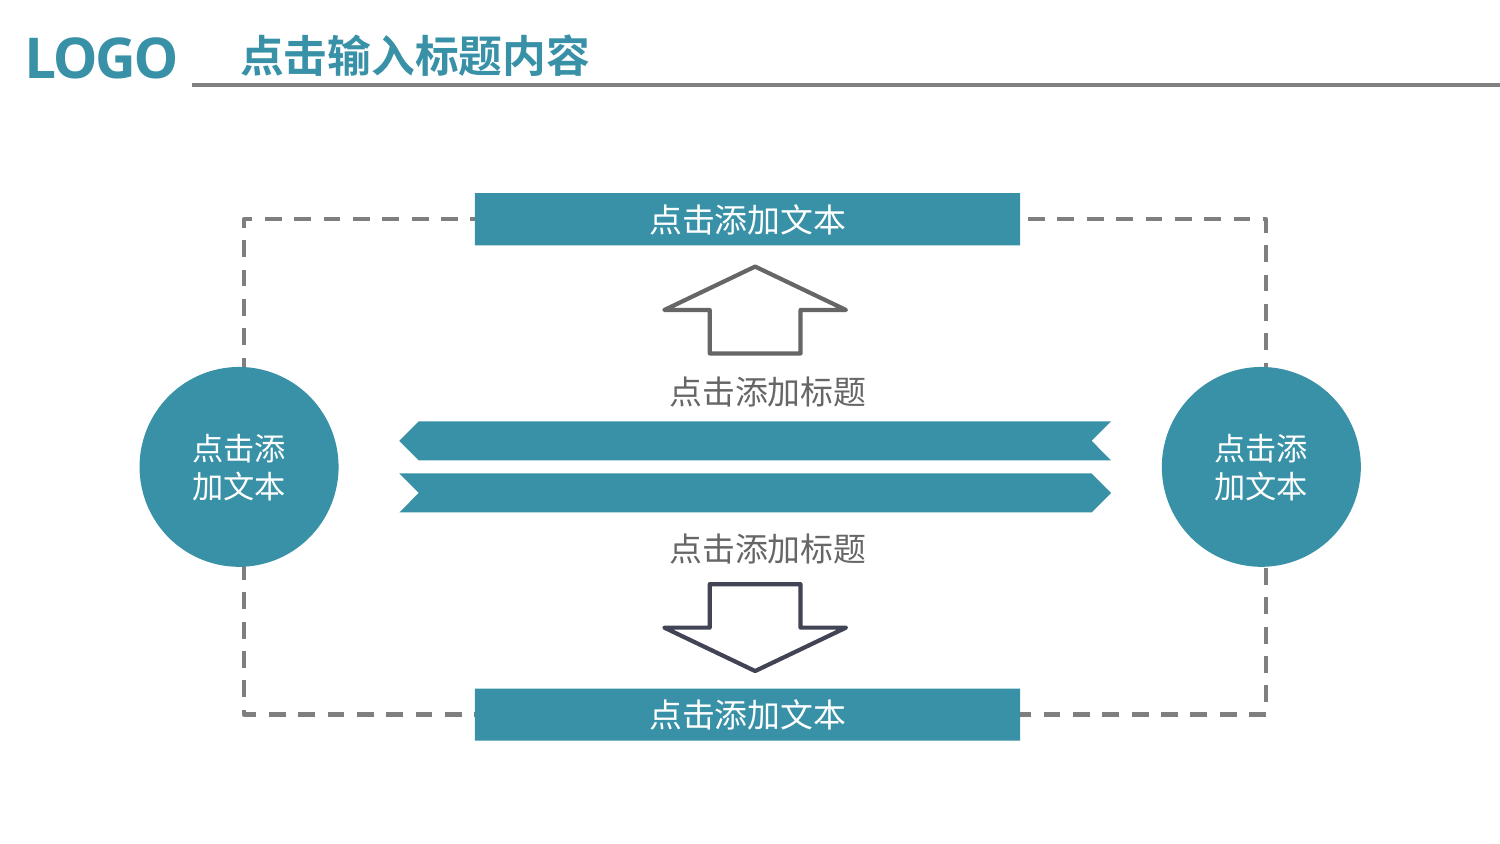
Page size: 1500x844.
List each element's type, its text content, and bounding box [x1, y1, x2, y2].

text_box 点击添加文本 [137, 364, 341, 569]
text_box 点击添加标题 [658, 365, 878, 417]
text_box [397, 471, 1114, 515]
text_box 点击添加标题 [658, 523, 878, 574]
text_box [242, 217, 1268, 717]
text_box 点击输入标题内容 [212, 21, 618, 89]
text_box 点击添加文本 [473, 191, 1022, 247]
text_box 点击添加文本 [473, 686, 1022, 743]
text_box [662, 582, 849, 673]
text_box 点击添加文本 [1159, 364, 1363, 569]
text_box [662, 264, 849, 356]
text_box [397, 419, 1113, 463]
